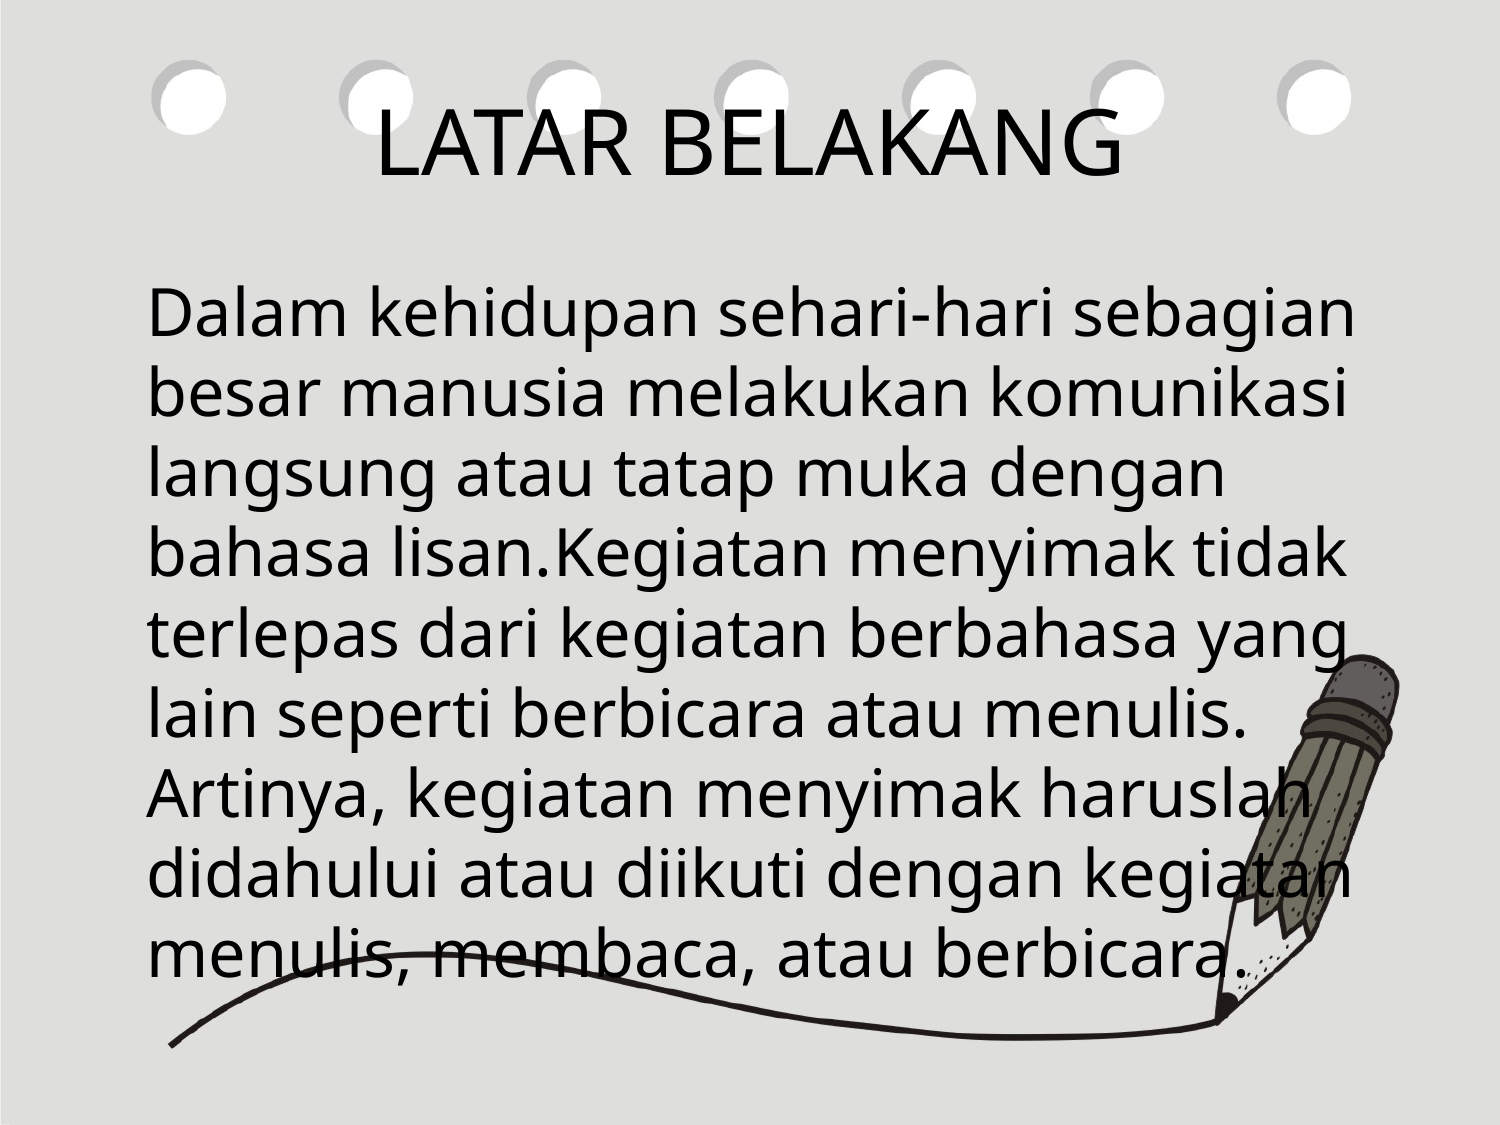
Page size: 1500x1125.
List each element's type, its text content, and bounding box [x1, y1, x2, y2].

list Dalam kehidupan sehari-hari sebagian besar manusia melakukan komunikasi langsung atau tatap muka dengan bahasa lisan.Kegiatan menyimak tidak terlepas dari kegiatan berbahasa yang lain seperti berbicara atau menulis. Artinya, kegiatan menyimak haruslah didahului atau diikuti dengan kegiatan menulis, membaca, atau berbicara. [75, 262, 1425, 1005]
title LATAR BELAKANG [75, 45, 1425, 233]
picture [0, 0, 1500, 1125]
